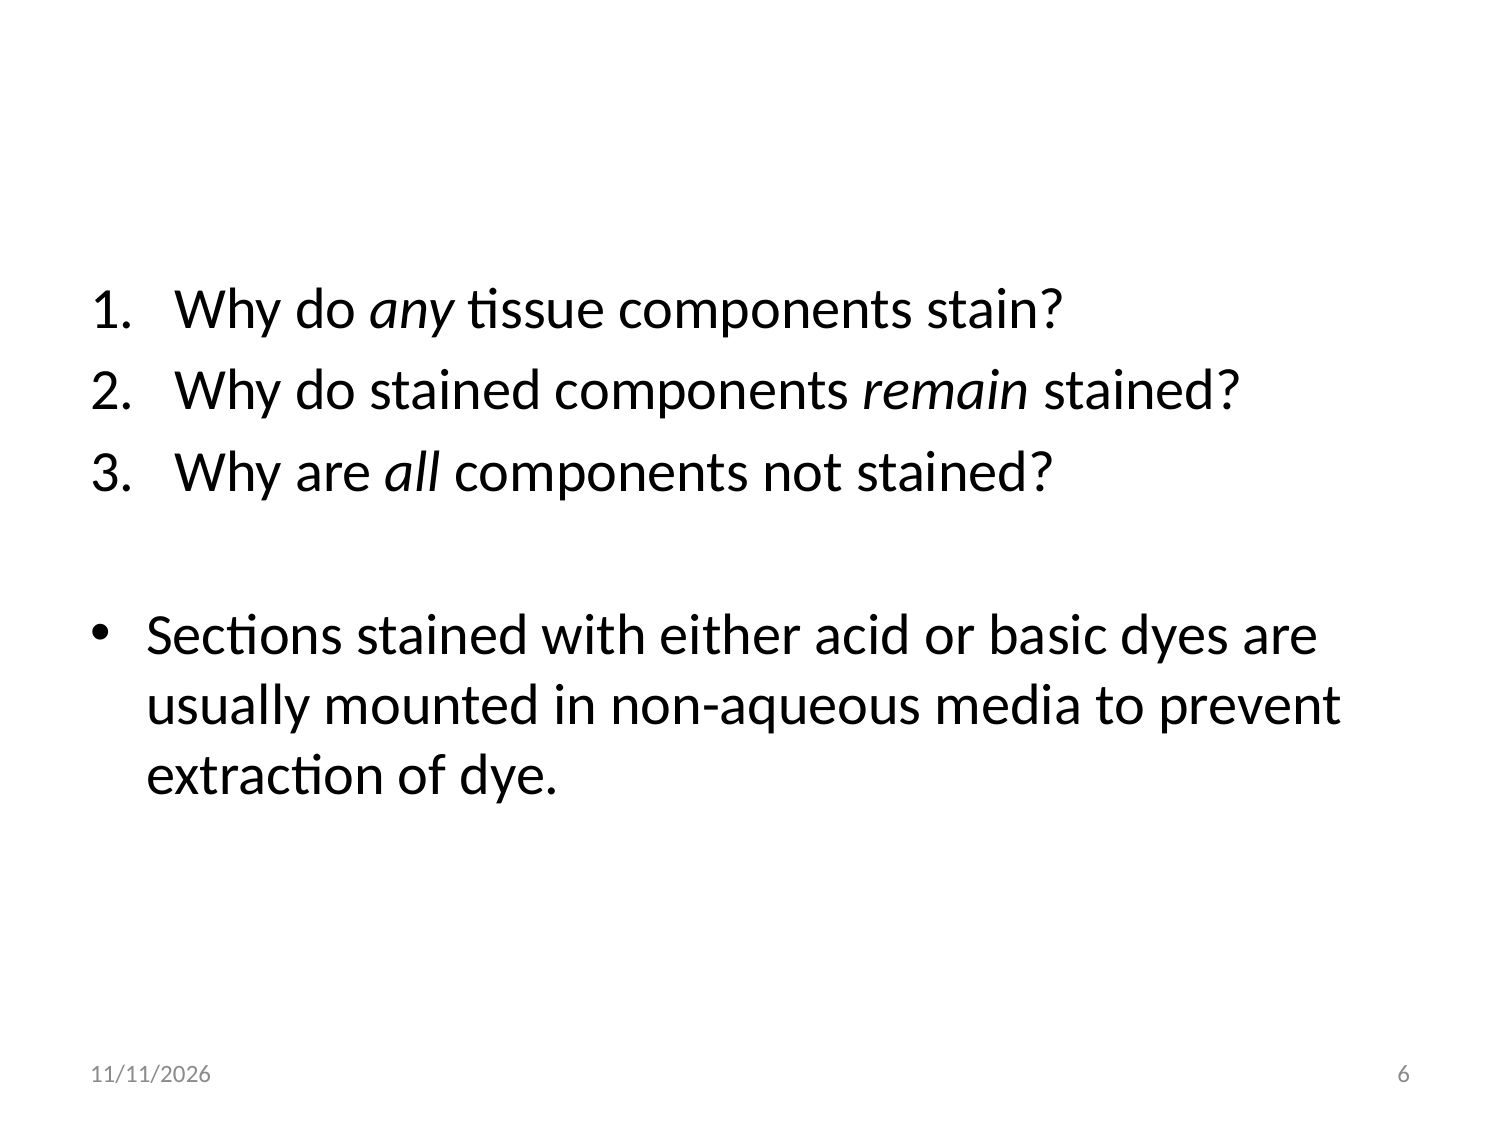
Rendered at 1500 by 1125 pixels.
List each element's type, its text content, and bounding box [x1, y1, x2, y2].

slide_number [75, 1042, 425, 1103]
list Why do any tissue components stain? Why do stained components remain stained? Why are all components not stained? Sections stained with either acid or basic dyes are usually mounted in non-aqueous media to prevent extraction of dye. [75, 262, 1425, 1005]
slide_number 6 [1074, 1042, 1425, 1103]
